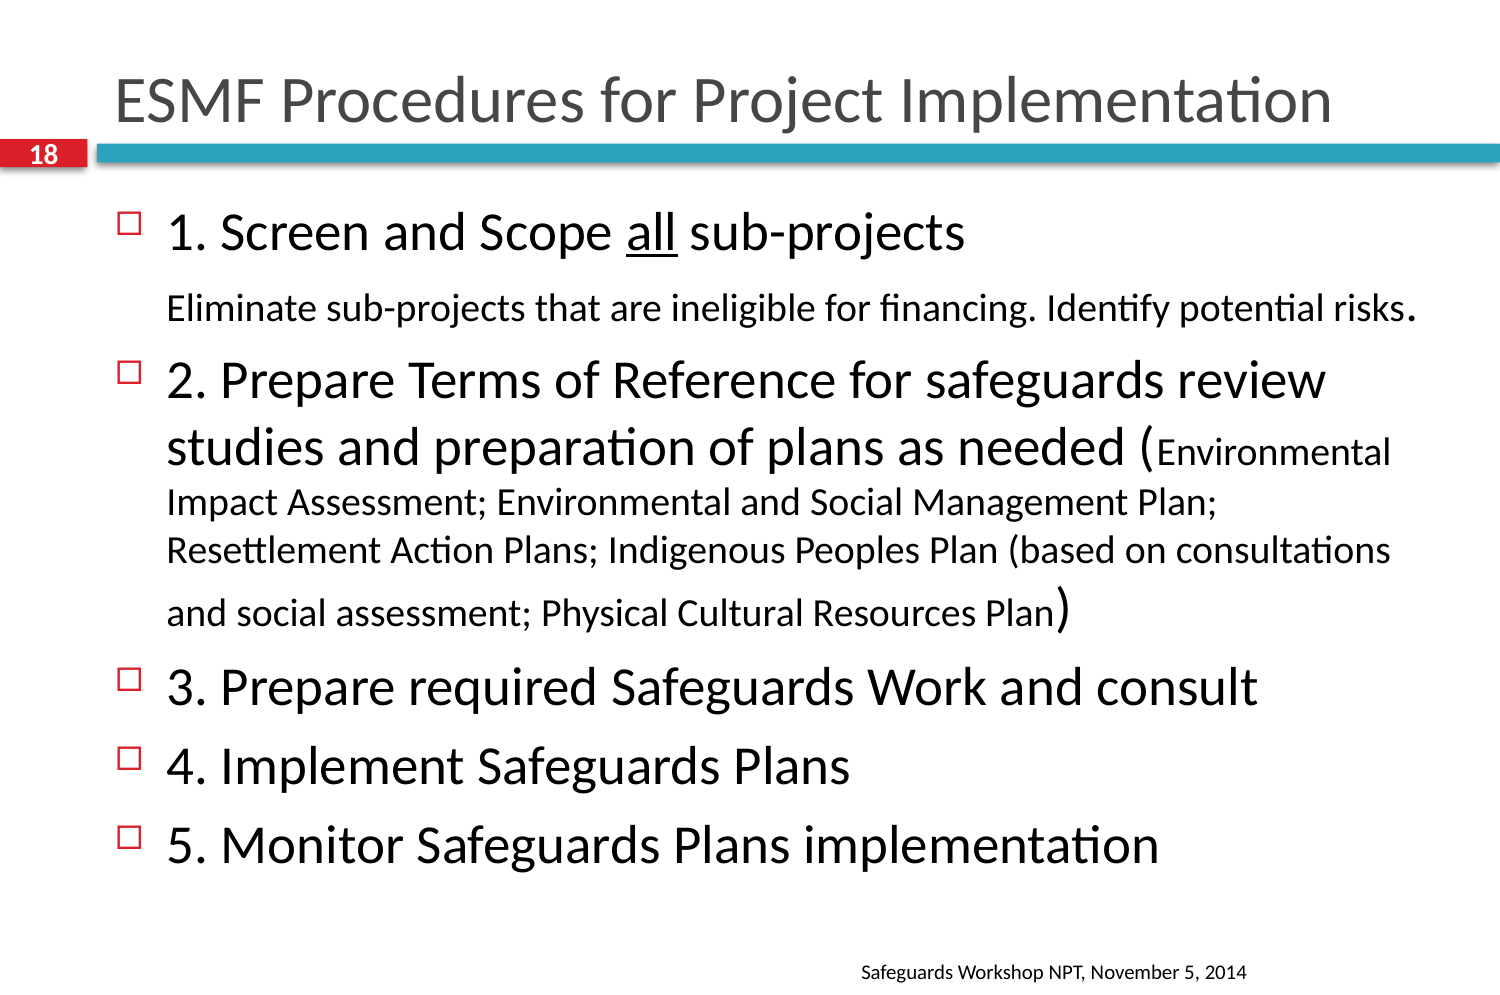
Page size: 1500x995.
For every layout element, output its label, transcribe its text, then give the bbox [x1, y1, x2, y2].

slide_number 18 [0, 139, 88, 166]
title ESMF Procedures for Project Implementation [99, 55, 1500, 144]
list 1. Screen and Scope all sub-projects Eliminate sub-projects that are ineligible for financing. Identify potential risks. 2. Prepare Terms of Reference for safeguards review studies and preparation of plans as needed (Environmental Impact Assessment; Environmental and Social Management Plan; Resettlement Action Plans; Indigenous Peoples Plan (based on consultations and social assessment; Physical Cultural Resources Plan) 3. Prepare required Safeguards Work and consult 4. Implement Safeguards Plans 5. Monitor Safeguards Plans implementation [99, 187, 1438, 896]
